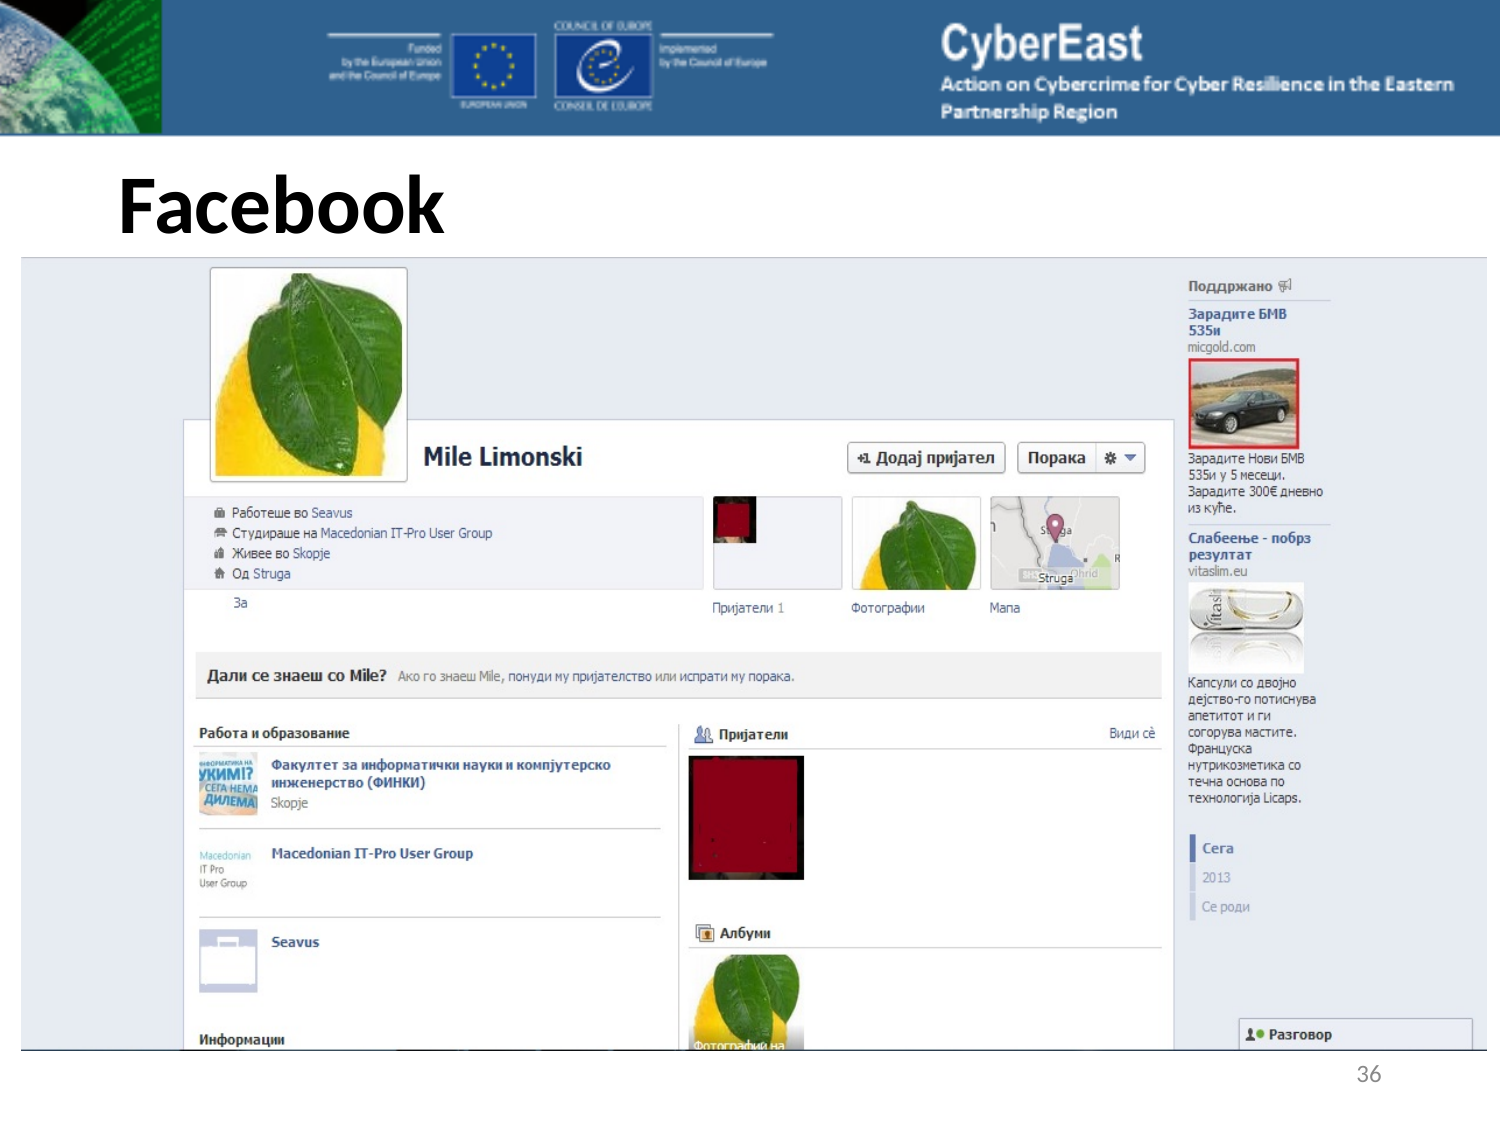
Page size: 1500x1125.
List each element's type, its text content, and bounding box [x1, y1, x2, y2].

picture [0, 0, 1500, 1125]
title Facebook [103, 98, 1397, 257]
slide_number 36 [1059, 1051, 1397, 1103]
